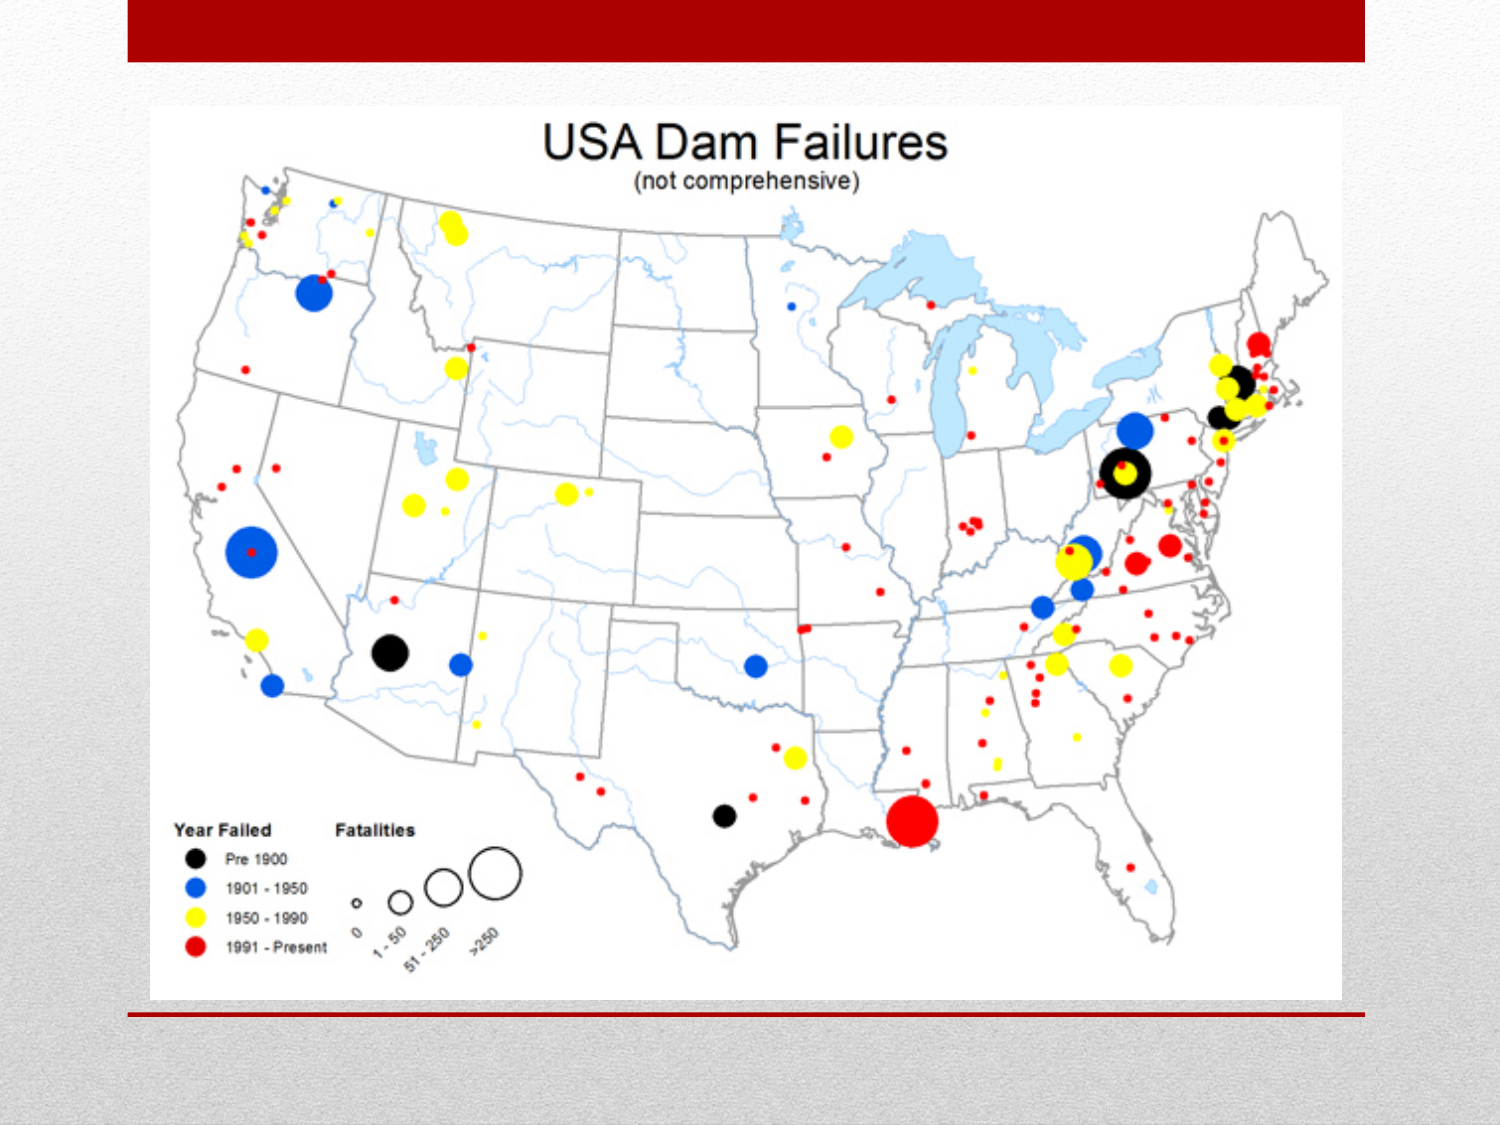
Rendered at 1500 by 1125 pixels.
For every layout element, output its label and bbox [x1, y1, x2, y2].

picture [149, 105, 1343, 1001]
